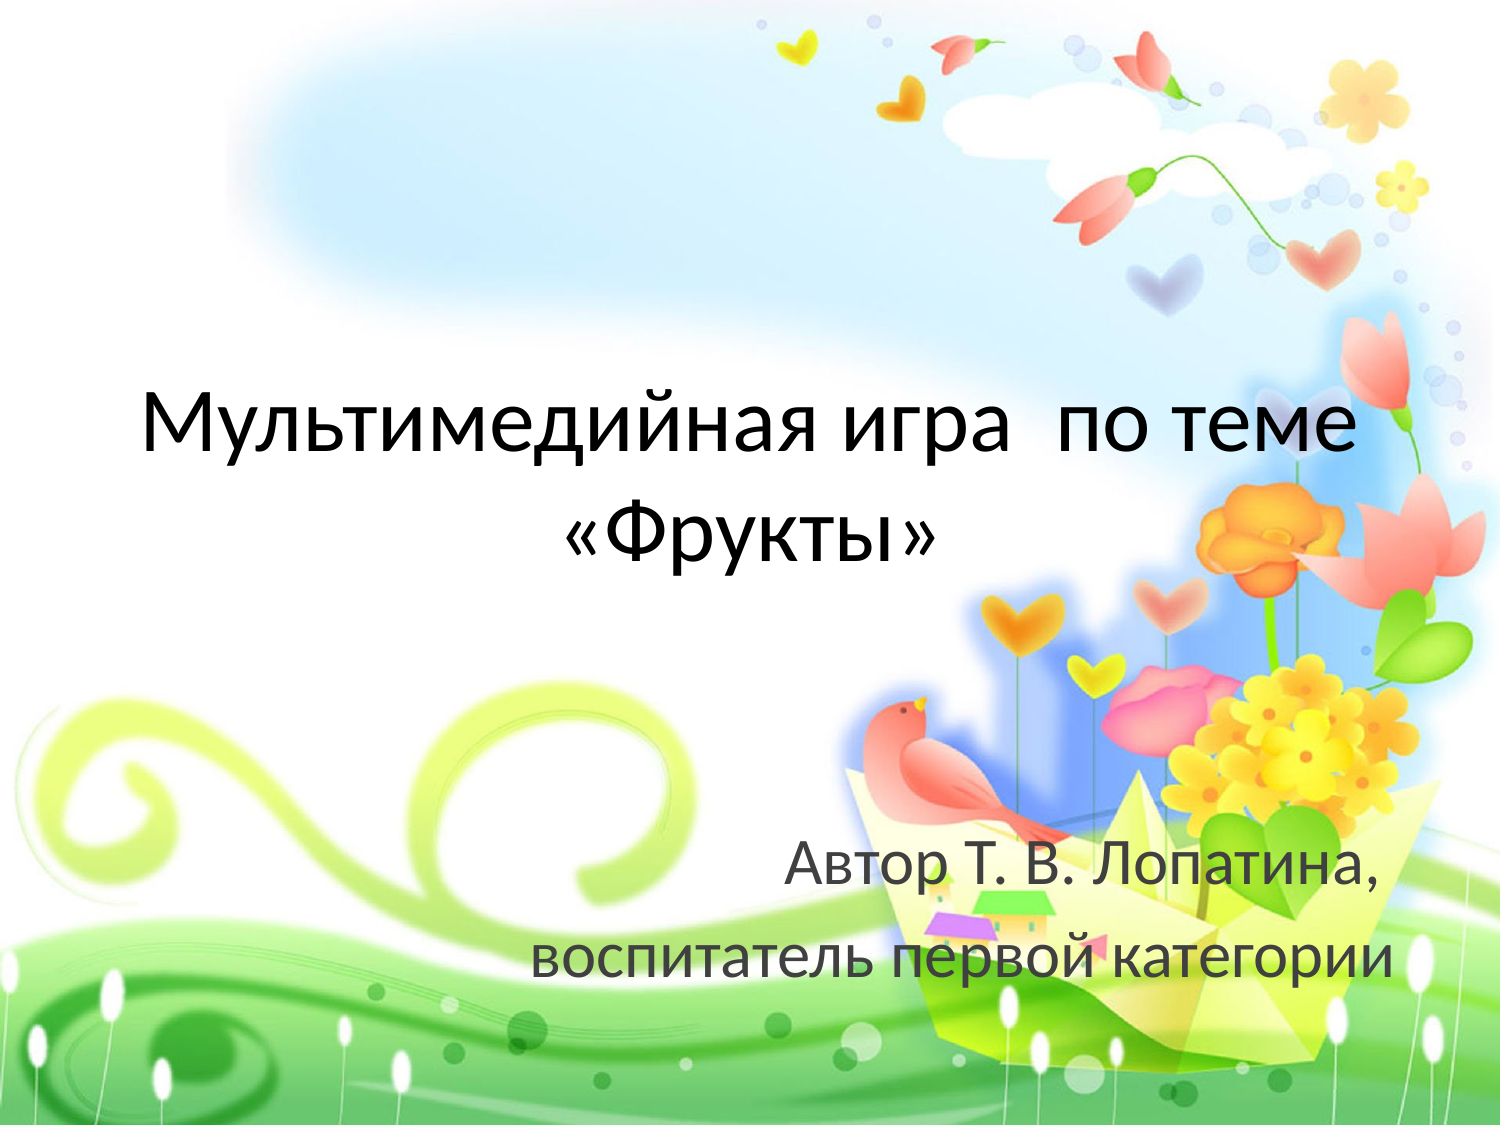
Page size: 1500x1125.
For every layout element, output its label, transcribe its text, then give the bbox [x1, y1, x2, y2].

picture [0, 0, 1500, 1125]
title Мультимедийная игра по теме «Фрукты» [112, 349, 1388, 591]
subtitle Автор Т. В. Лопатина, воспитатель первой категории [225, 810, 1412, 1024]
